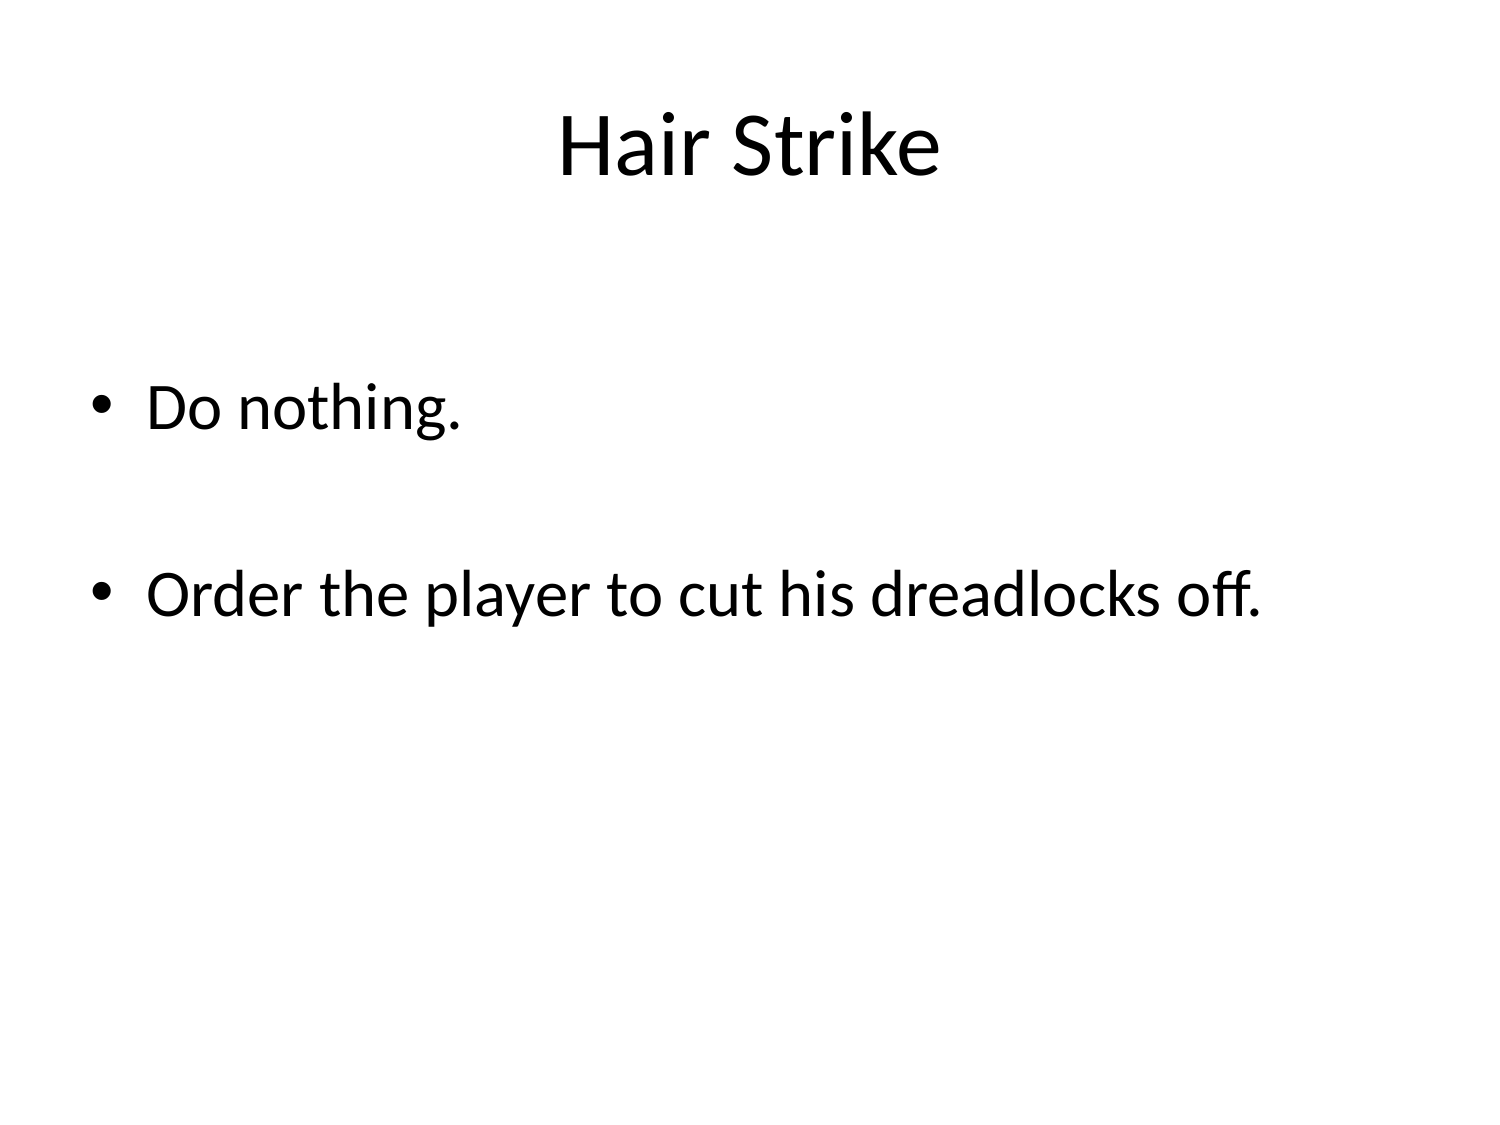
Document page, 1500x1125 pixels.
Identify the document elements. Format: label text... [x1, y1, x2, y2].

title Hair Strike [75, 45, 1425, 233]
list Do nothing. Order the player to cut his dreadlocks off. [75, 262, 1425, 1005]
